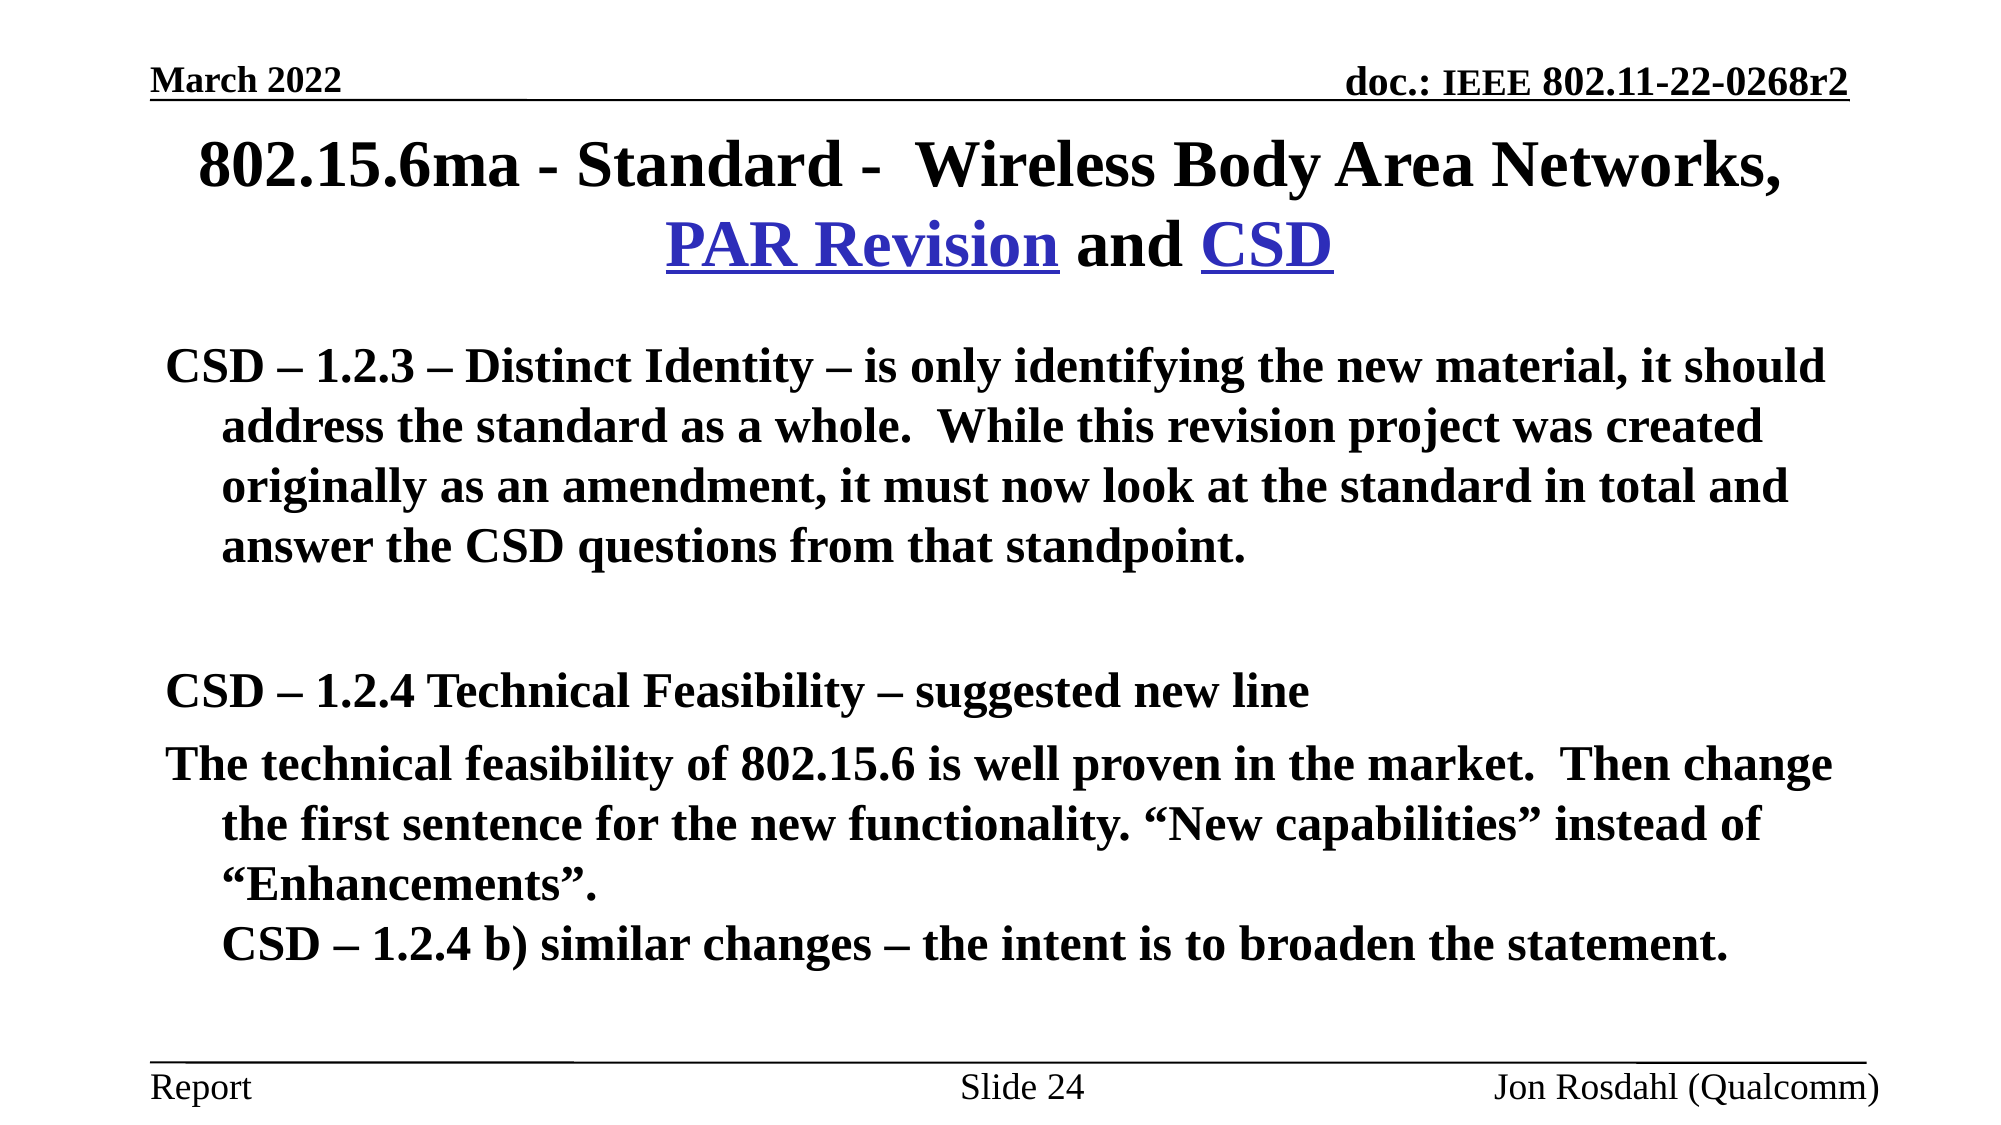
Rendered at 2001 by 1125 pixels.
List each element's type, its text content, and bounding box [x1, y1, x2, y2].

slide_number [149, 49, 431, 100]
list CSD – 1.2.3 – Distinct Identity – is only identifying the new material, it should address the standard as a whole. While this revision project was created originally as an amendment, it must now look at the standard in total and answer the CSD questions from that standpoint. CSD – 1.2.4 Technical Feasibility – suggested new line The technical feasibility of 802.15.6 is well proven in the market. Then change the first sentence for the new functionality. “New capabilities” instead of “Enhancements”. CSD – 1.2.4 b) similar changes – the intent is to broaden the statement. [149, 324, 1850, 1000]
footer Jon Rosdahl (Qualcomm) [1436, 1061, 1881, 1108]
title 802.15.6ma - Standard - Wireless Body Area Networks, PAR Revision and CSD [149, 112, 1850, 288]
slide_number Slide 24 [950, 1061, 1095, 1125]
